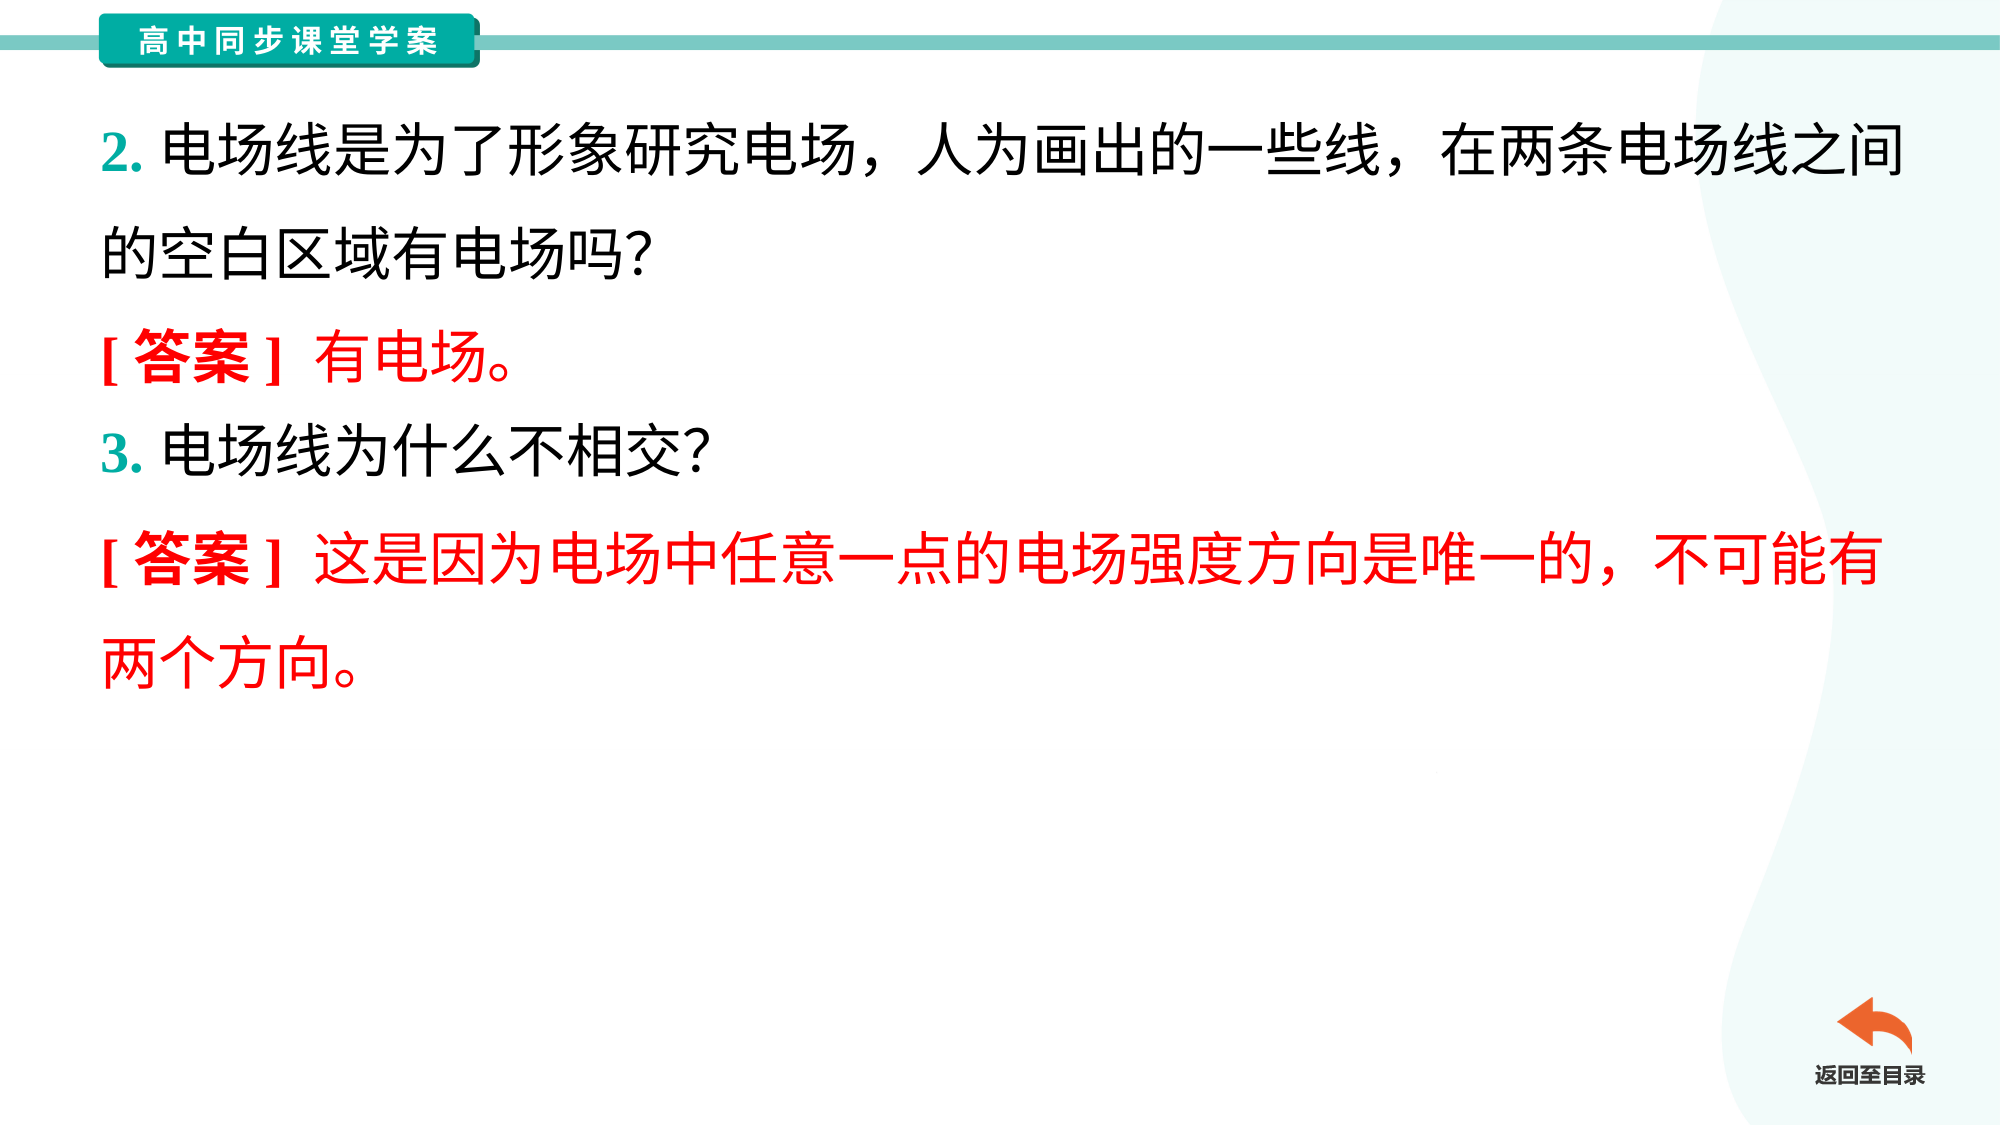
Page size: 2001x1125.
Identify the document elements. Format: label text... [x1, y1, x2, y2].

text_box [答案] 有电场。 [100, 287, 1899, 379]
text_box 2.电场线是为了形象研究电场，人为画出的一些线，在两条电场线之间 的空白区域有电场吗？ [100, 76, 1899, 277]
text_box 3.电场线为什么不相交？ [100, 379, 1899, 473]
picture [0, 0, 2000, 1125]
text_box [答案] 这是因为电场中任意一点的电场强度方向是唯一的，不可能有 两个方向。 [100, 485, 1899, 685]
